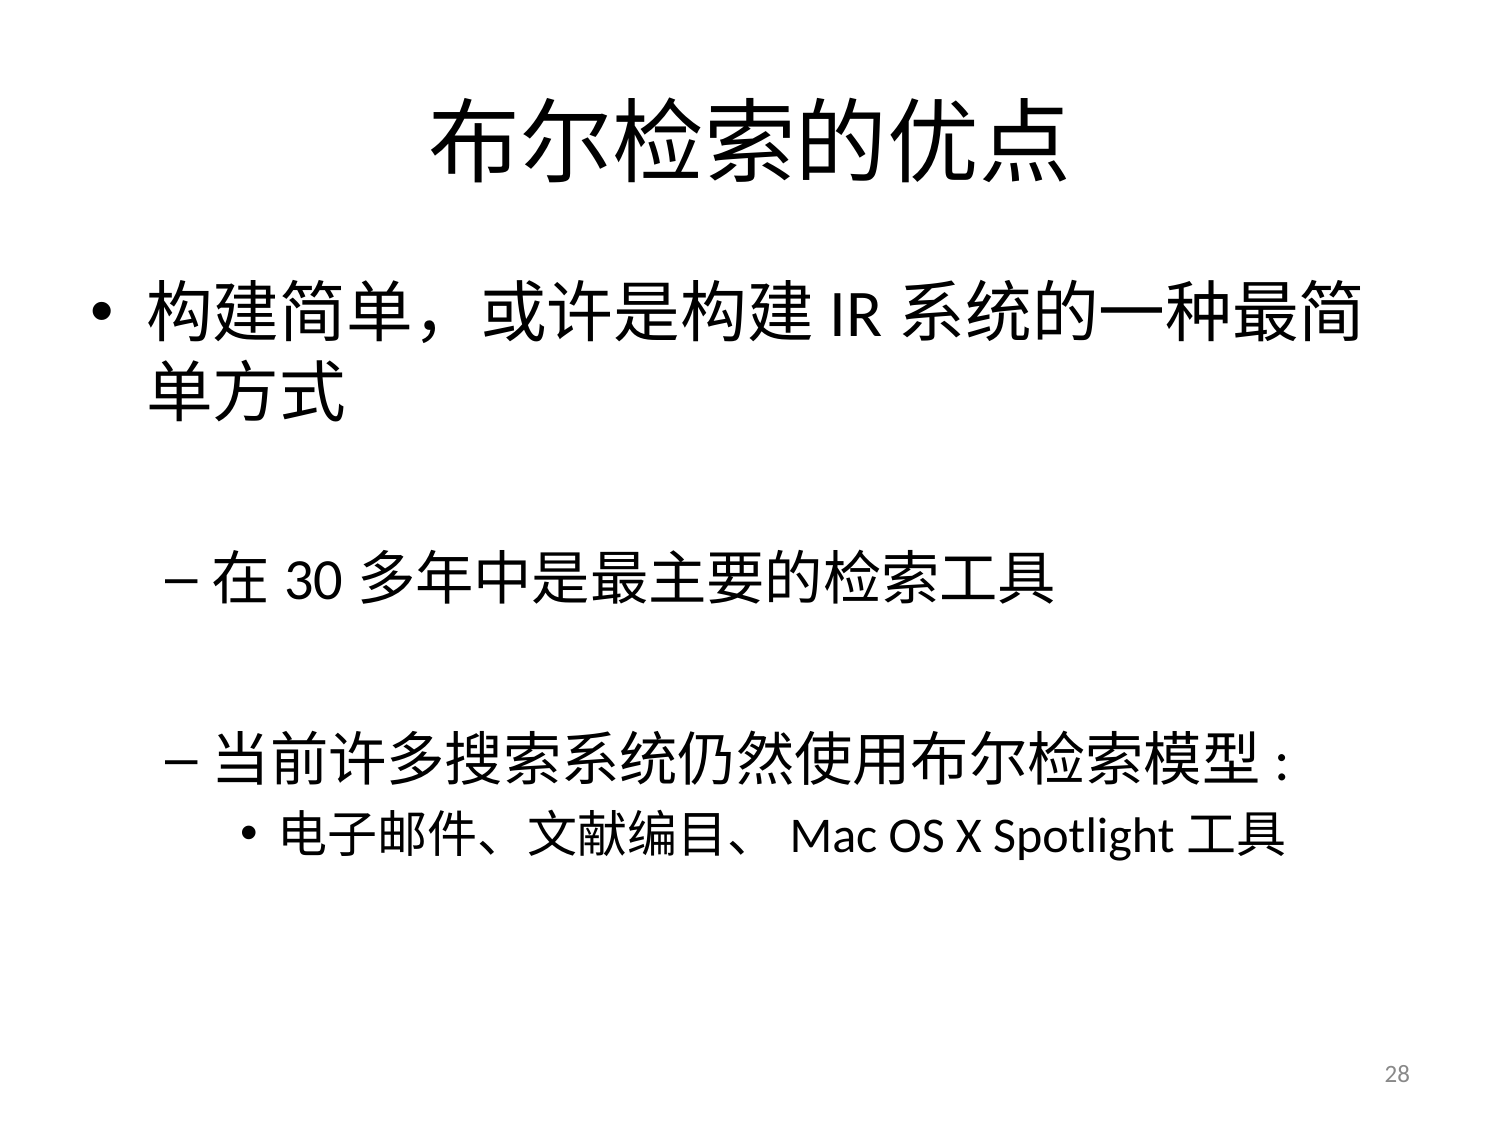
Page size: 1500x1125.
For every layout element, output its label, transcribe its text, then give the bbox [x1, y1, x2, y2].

title 布尔检索的优点 [75, 45, 1425, 233]
slide_number 28 [1074, 1042, 1425, 1103]
list 构建简单，或许是构建IR系统的一种最简单方式 在30多年中是最主要的检索工具 当前许多搜索系统仍然使用布尔检索模型: 电子邮件、文献编目、Mac OS X Spotlight工具 [75, 262, 1425, 1005]
